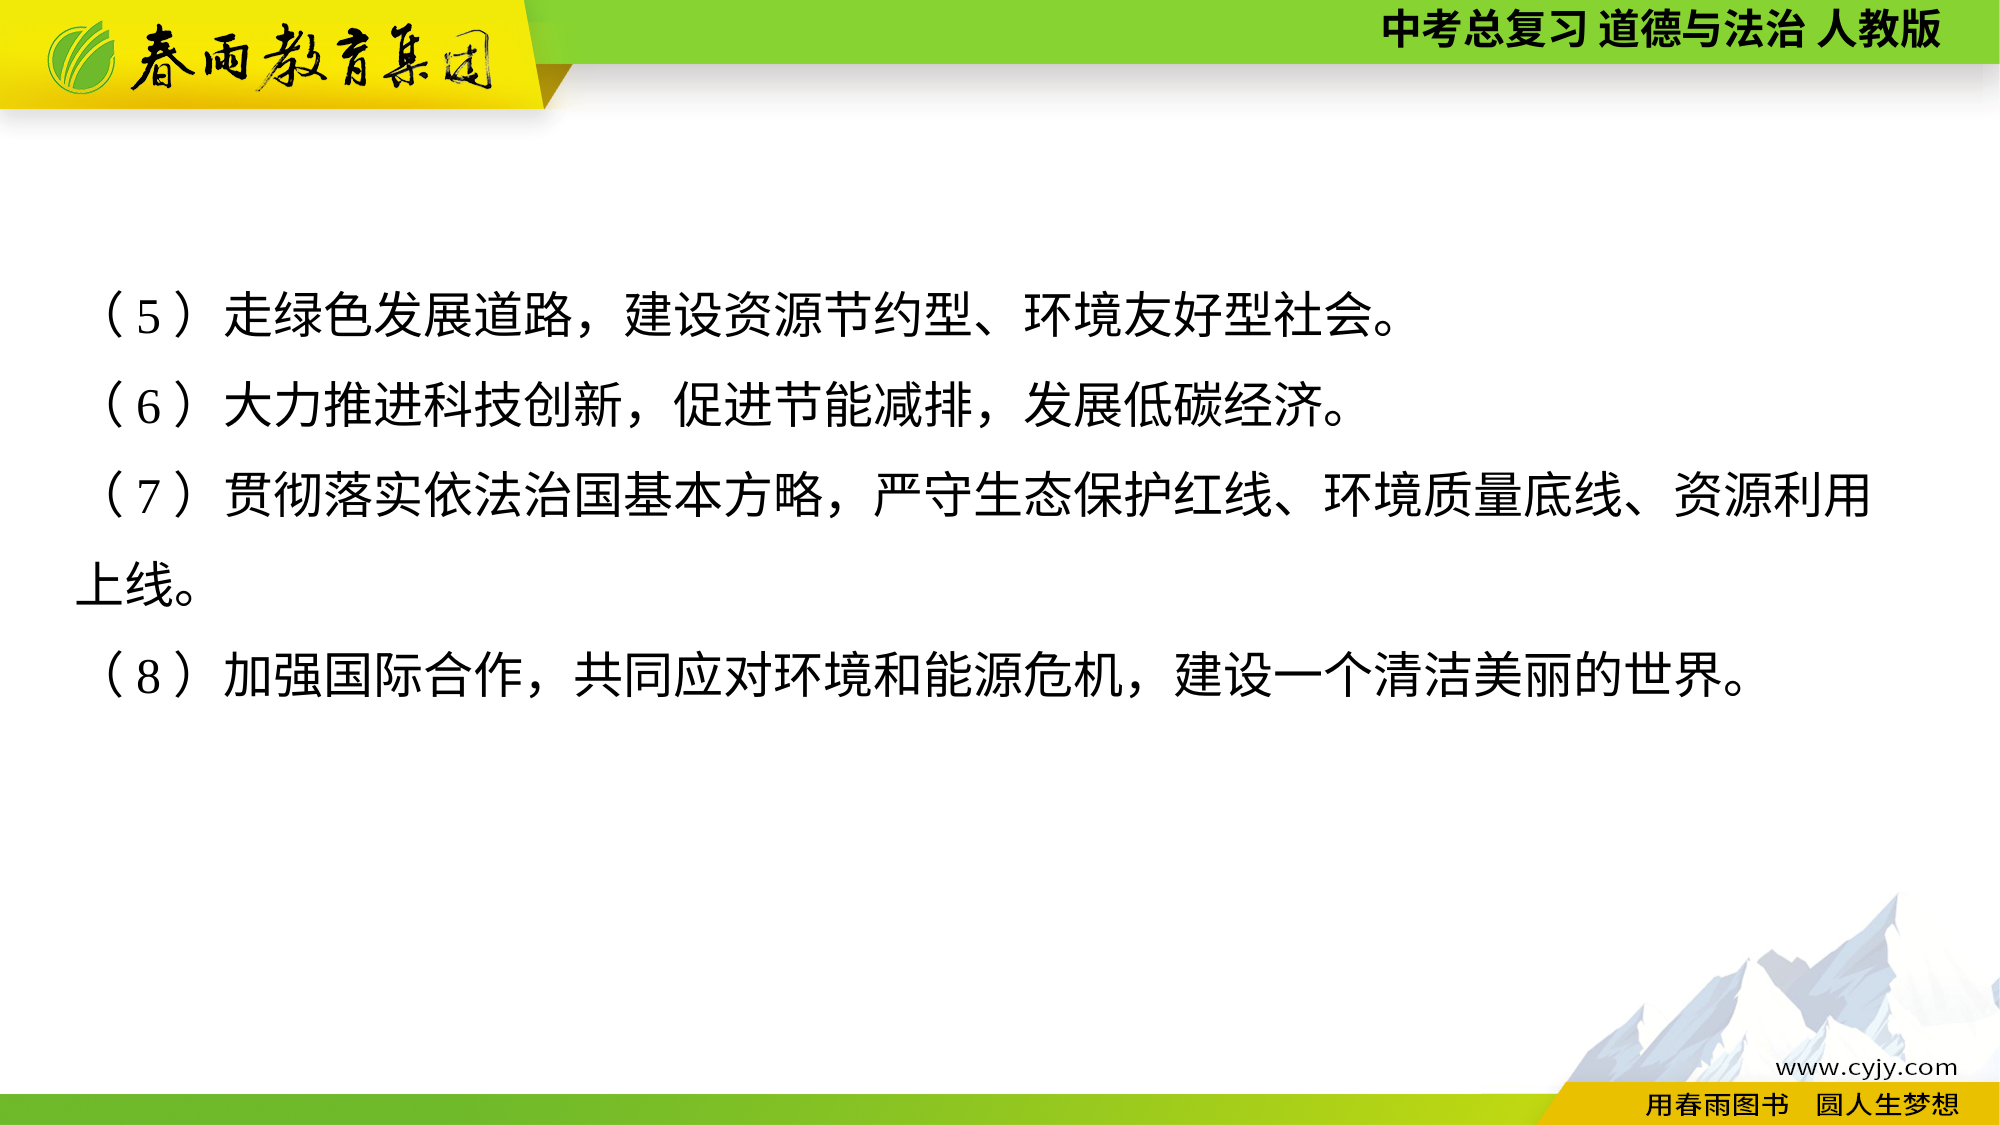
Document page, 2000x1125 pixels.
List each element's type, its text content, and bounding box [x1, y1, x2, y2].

picture [0, 0, 2000, 1125]
list （5）走绿色发展道路，建设资源节约型、环境友好型社会。 （6）大力推进科技创新，促进节能减排，发展低碳经济。 （7）贯彻落实依法治国基本方略，严守生态保护红线、环境质量底线、资源利用 上线。 （8）加强国际合作，共同应对环境和能源危机，建设一个清洁美丽的世界。 [59, 246, 1944, 705]
